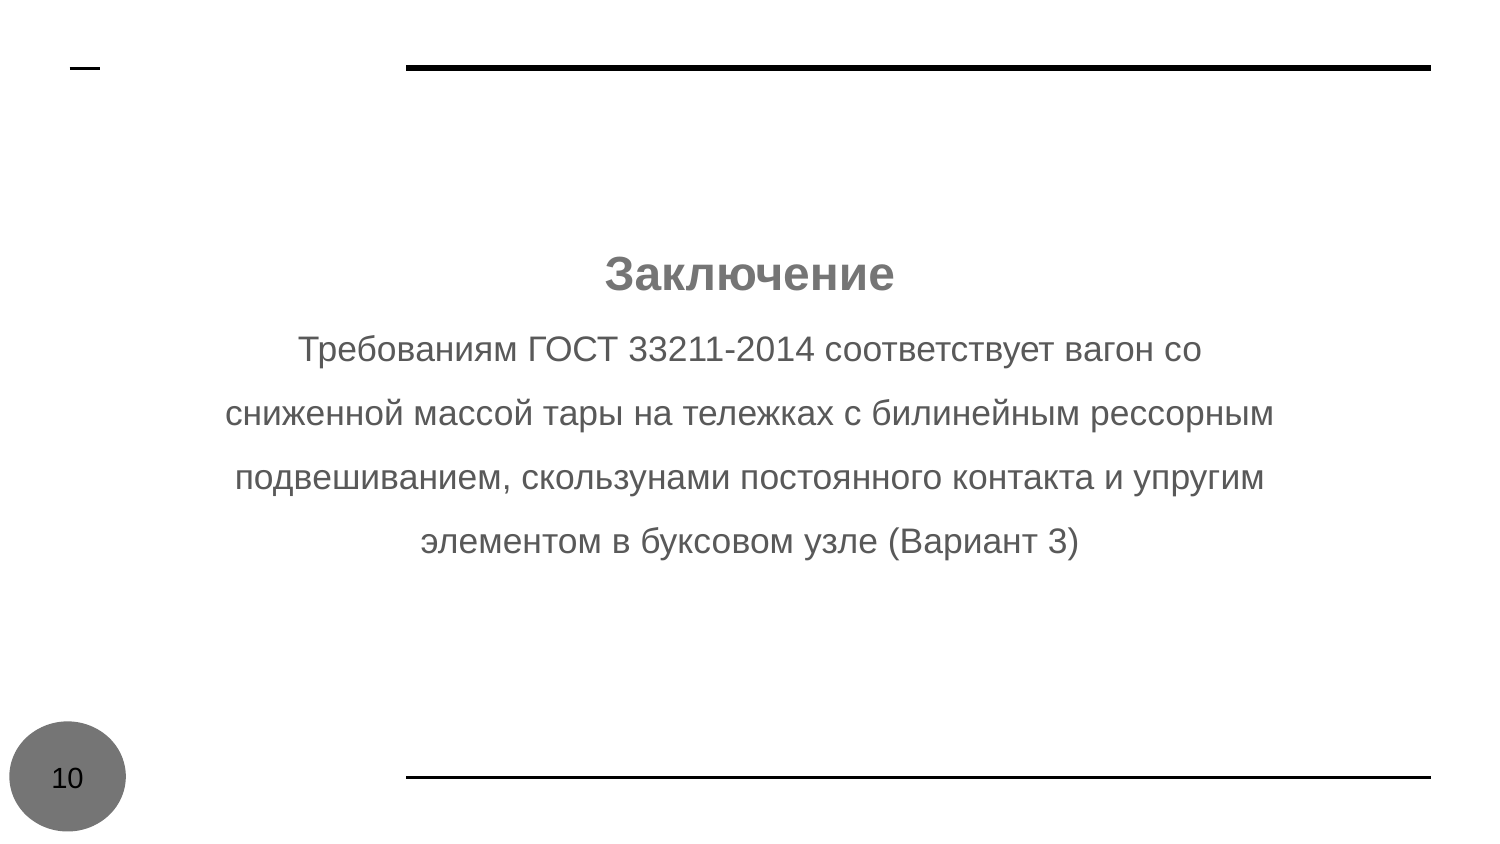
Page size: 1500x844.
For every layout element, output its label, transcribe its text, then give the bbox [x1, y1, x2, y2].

text_box Заключение [115, 170, 1385, 316]
text_box Требованиям ГОСТ 33211-2014 соответствует вагон со сниженной массой тары на тележках с билинейным рессорным подвешиванием, скользунами постоянного контакта и упругим элементом в буксовом узле (Вариант 3) [204, 290, 1296, 576]
text_box 10 [10, 722, 126, 831]
